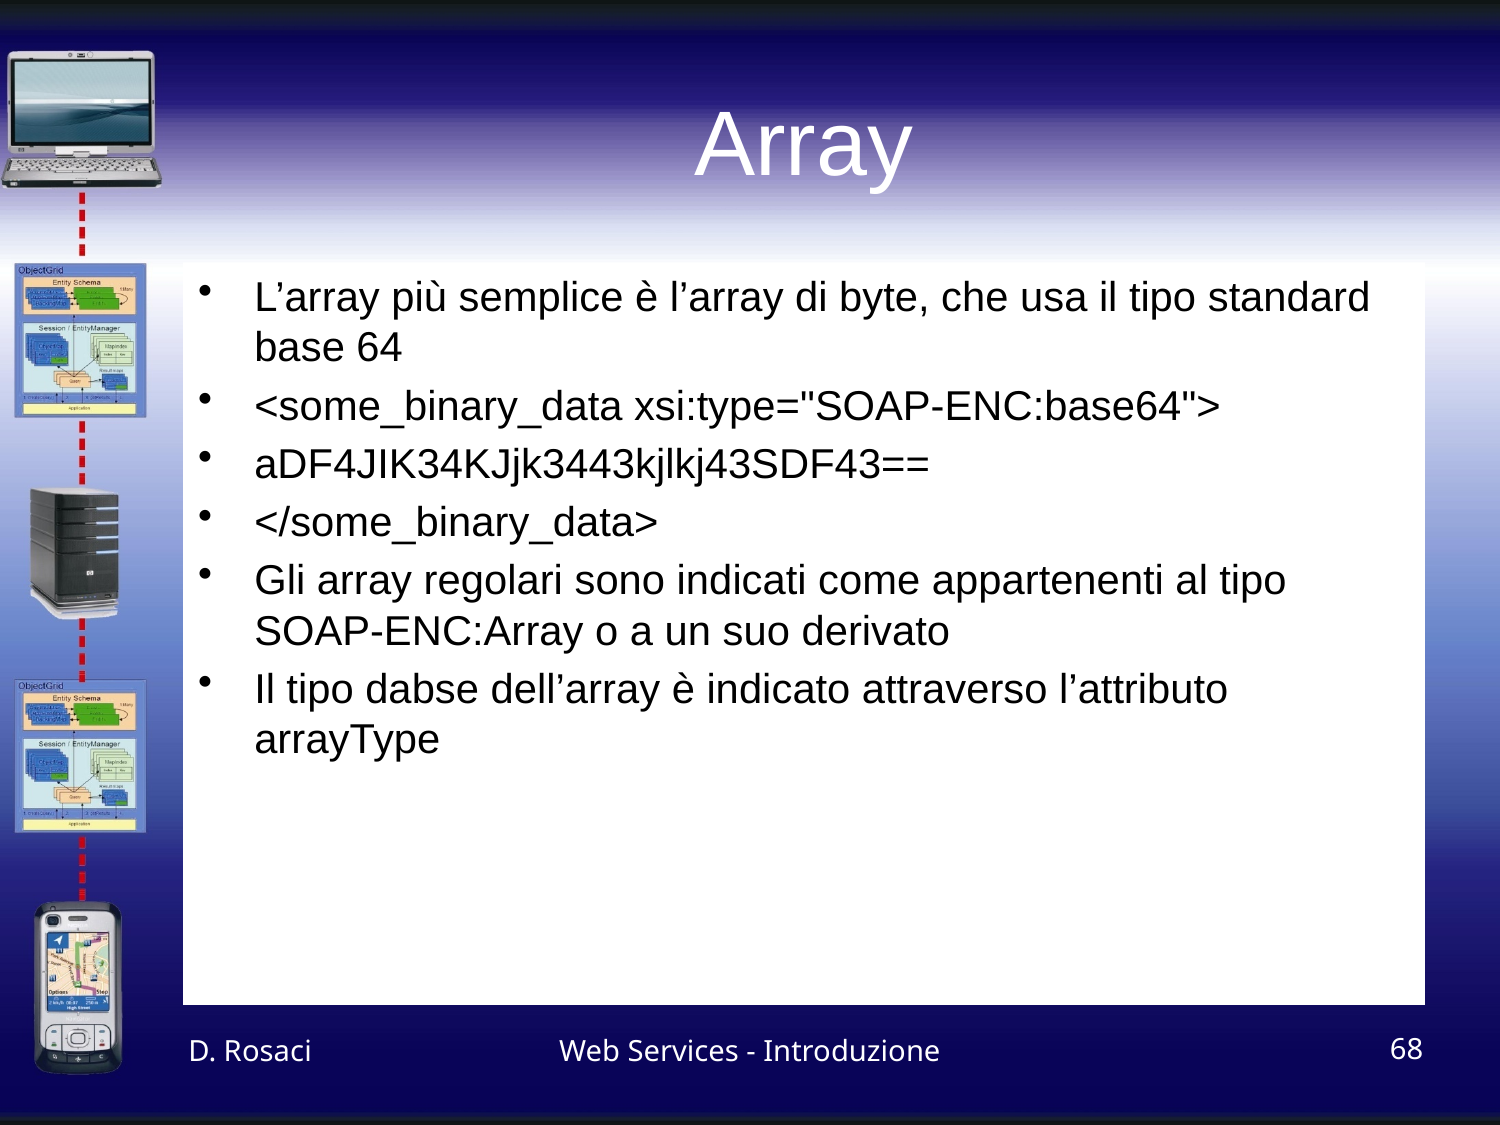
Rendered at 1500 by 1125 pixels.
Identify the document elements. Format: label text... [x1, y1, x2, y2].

footer Web Services - Introduzione [512, 1024, 988, 1103]
list L’array più semplice è l’array di byte, che usa il tipo standard base 64 <some_binary_data xsi:type="SOAP-ENC:base64"> aDF4JIK34KJjk3443kjlkj43SDF43== </some_binary_data> Gli array regolari sono indicati come appartenenti al tipo SOAP-ENC:Array o a un suo derivato Il tipo dabse dell’array è indicato attraverso l’attributo arrayType [182, 262, 1426, 1006]
slide_number D. Rosaci [74, 1024, 426, 1103]
title Array [182, 44, 1426, 233]
picture [0, 0, 1500, 1125]
